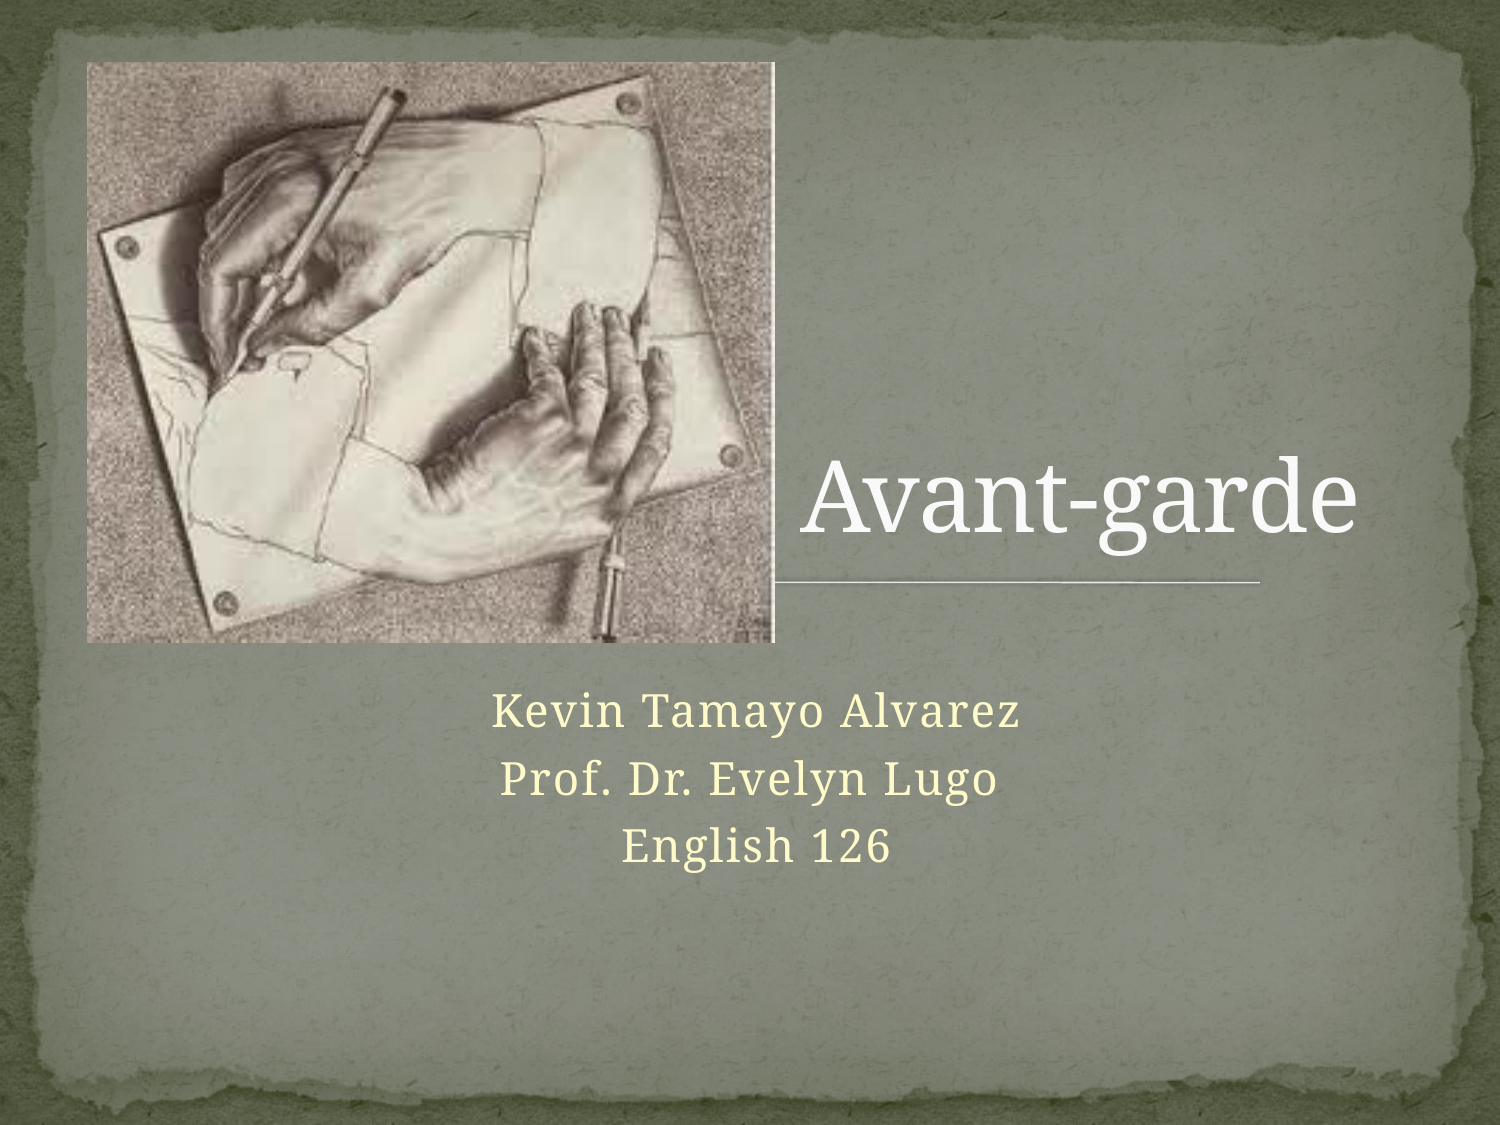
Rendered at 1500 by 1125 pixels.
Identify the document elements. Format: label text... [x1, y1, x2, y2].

title Avant-garde [783, 235, 1438, 561]
subtitle Kevin Tamayo Alvarez Prof. Dr. Evelyn Lugo English 126 [75, 606, 1438, 795]
picture [87, 62, 776, 643]
